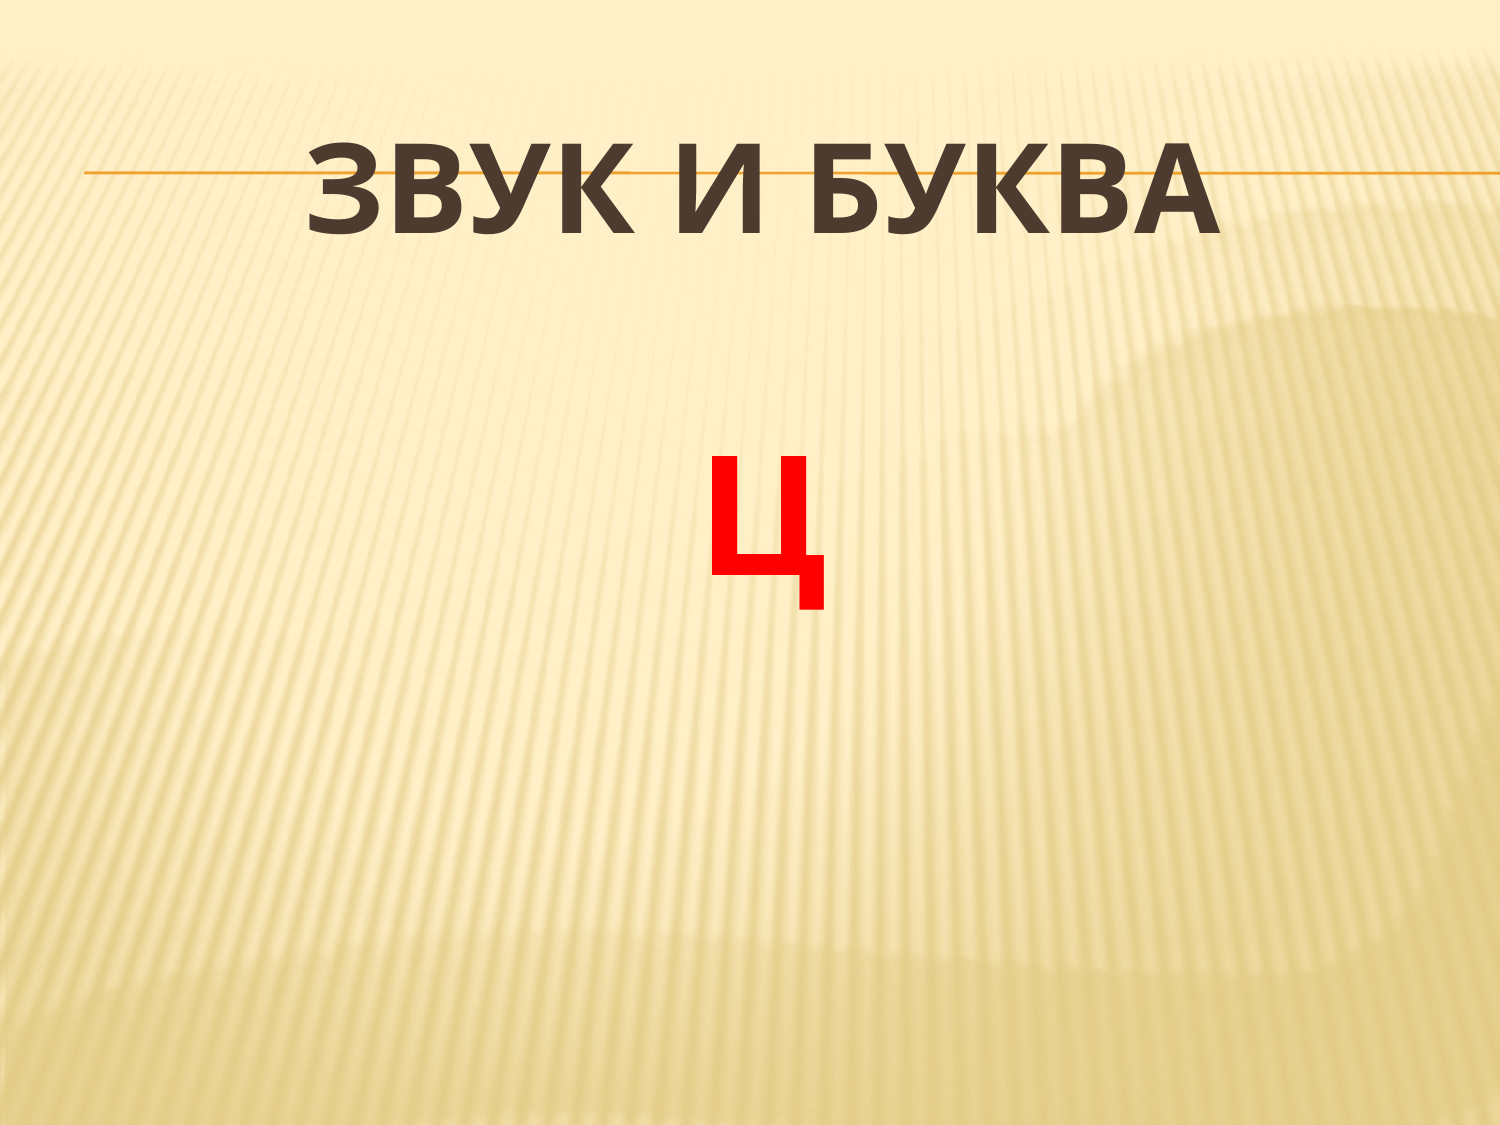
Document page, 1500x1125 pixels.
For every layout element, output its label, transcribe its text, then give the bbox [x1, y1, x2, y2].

title звук и буква Ц [50, 75, 1475, 493]
